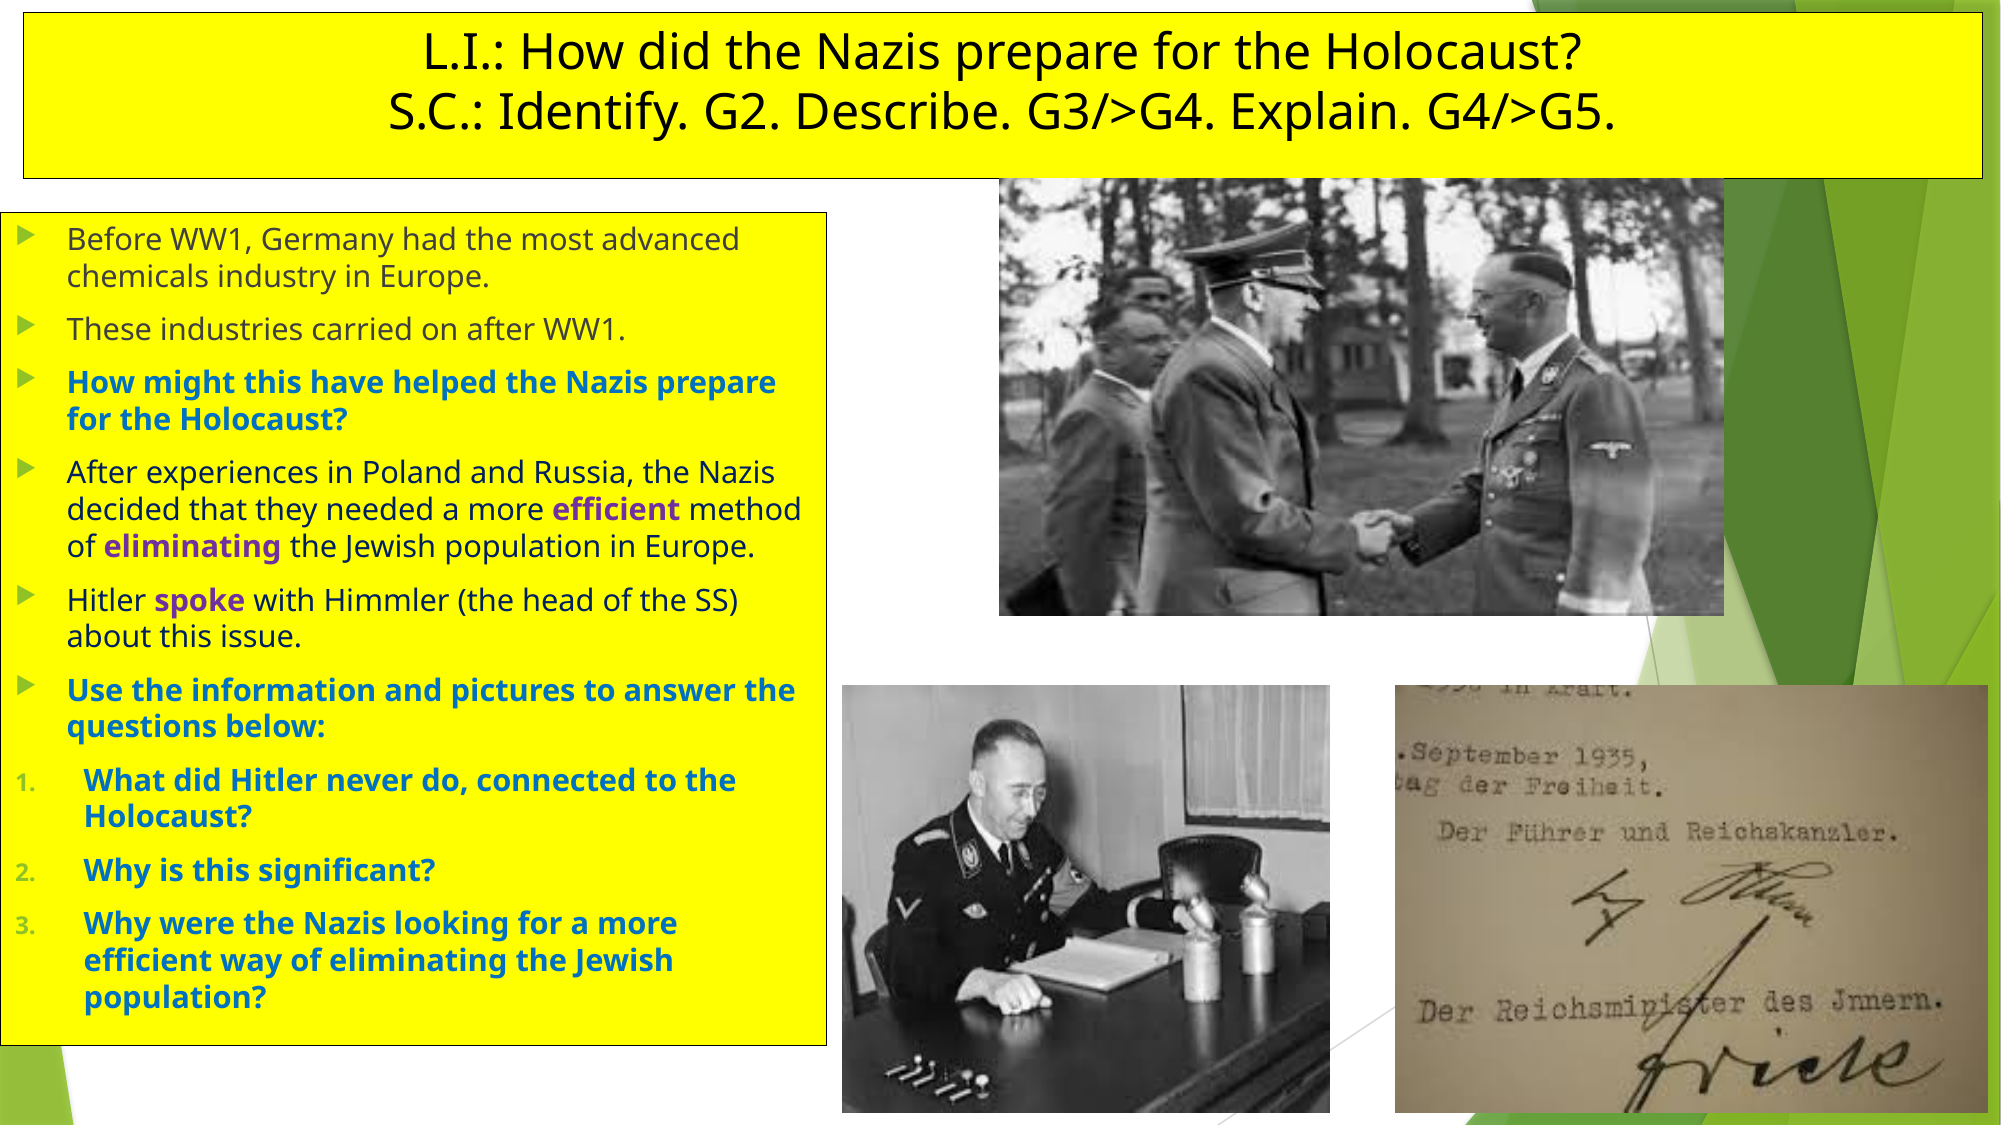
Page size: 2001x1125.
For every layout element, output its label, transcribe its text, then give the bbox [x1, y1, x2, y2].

picture [999, 177, 1724, 616]
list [1394, 685, 1989, 1113]
title L.I.: How did the Nazis prepare for the Holocaust? S.C.: Identify. G2. Describe. G3/>G4. Explain. G4/>G5. [23, 12, 1983, 179]
picture [842, 685, 1330, 1113]
list Before WW1, Germany had the most advanced chemicals industry in Europe. These industries carried on after WW1. How might this have helped the Nazis prepare for the Holocaust? After experiences in Poland and Russia, the Nazis decided that they needed a more efficient method of eliminating the Jewish population in Europe. Hitler spoke with Himmler (the head of the SS) about this issue. Use the information and pictures to answer the questions below: What did Hitler never do, connected to the Holocaust? Why is this significant? Why were the Nazis looking for a more efficient way of eliminating the Jewish population? [0, 212, 827, 1046]
